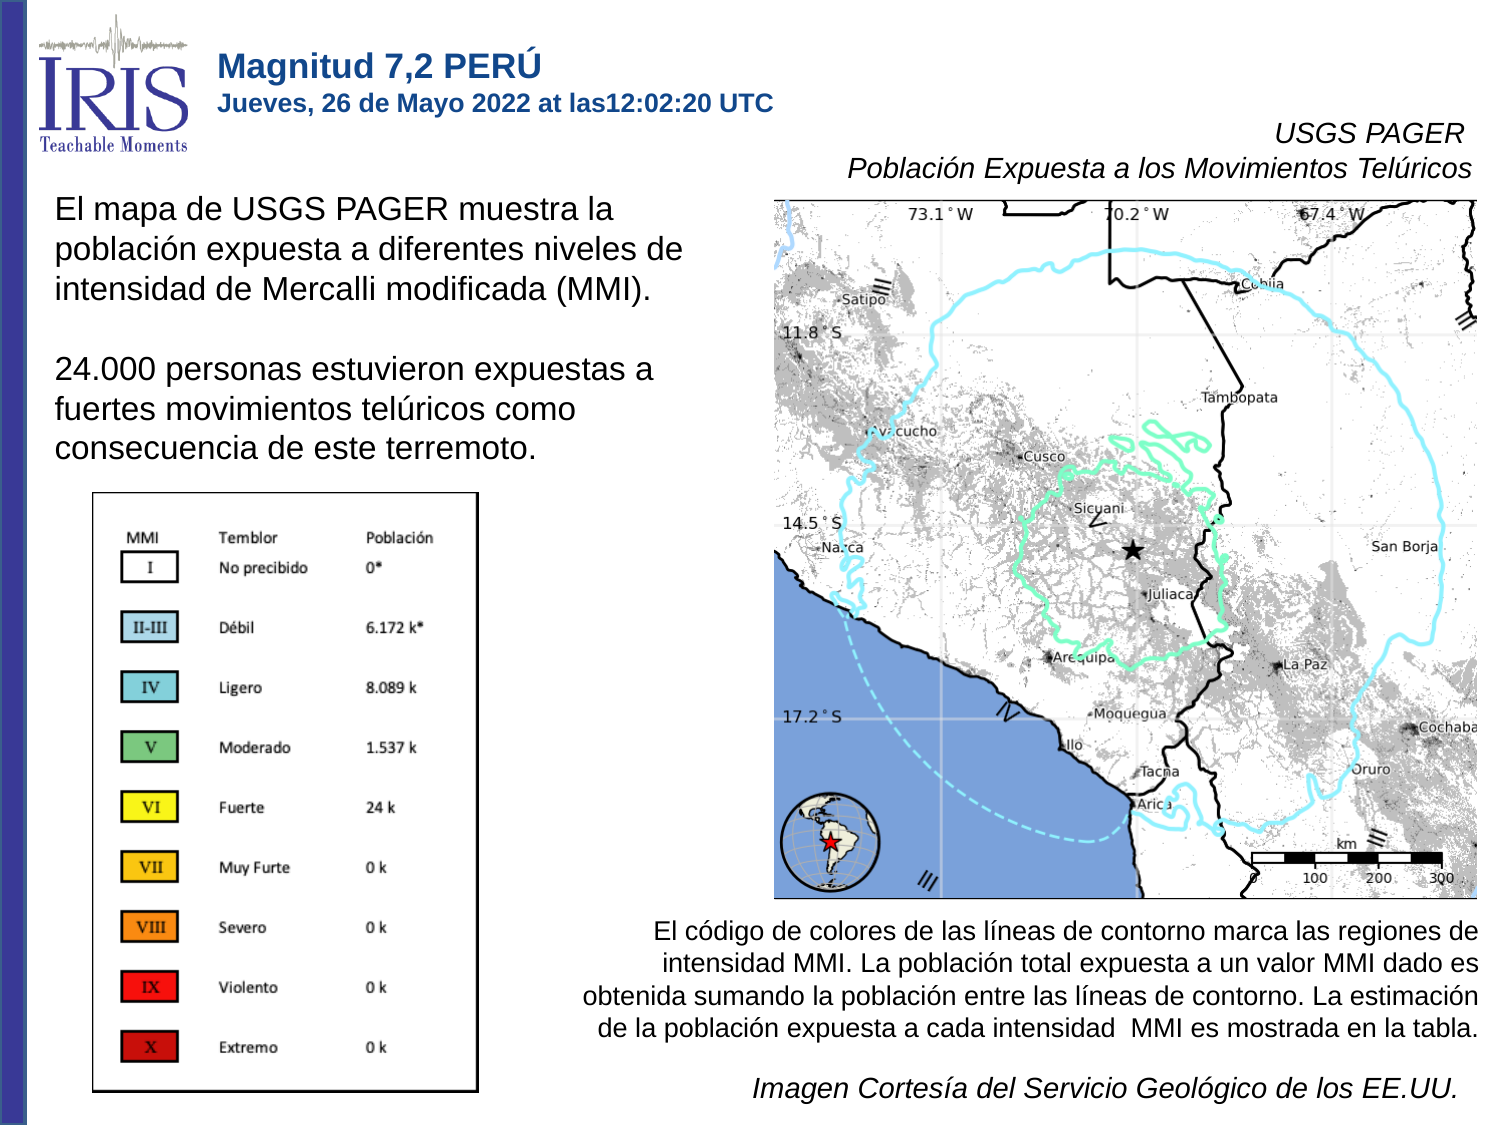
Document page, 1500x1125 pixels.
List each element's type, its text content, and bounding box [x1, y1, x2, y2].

picture [92, 492, 480, 1093]
picture [39, 12, 188, 165]
text_box Magnitud 7,2 PERÚ Jueves, 26 de Mayo 2022 at las12:02:20 UTC [202, 0, 1499, 125]
text_box Imagen Cortesía del Servicio Geológico de los EE.UU. [737, 1061, 1500, 1112]
picture [774, 198, 1477, 901]
text_box El código de colores de las líneas de contorno marca las regiones de intensidad MMI. La población total expuesta a un valor MMI dado es obtenida sumando la población entre las líneas de contorno. La estimación de la población expuesta a cada intensidad MMI es mostrada en la tabla. [546, 905, 1493, 1051]
text_box USGS PAGER Población Expuesta a los Movimientos Telúricos [765, 107, 1489, 193]
text_box [0, 0, 27, 1125]
text_box El mapa de USGS PAGER muestra la población expuesta a diferentes niveles de intensidad de Mercalli modificada (MMI). 24.000 personas estuvieron expuestas a fuertes movimientos telúricos como consecuencia de este terremoto. [39, 179, 748, 474]
